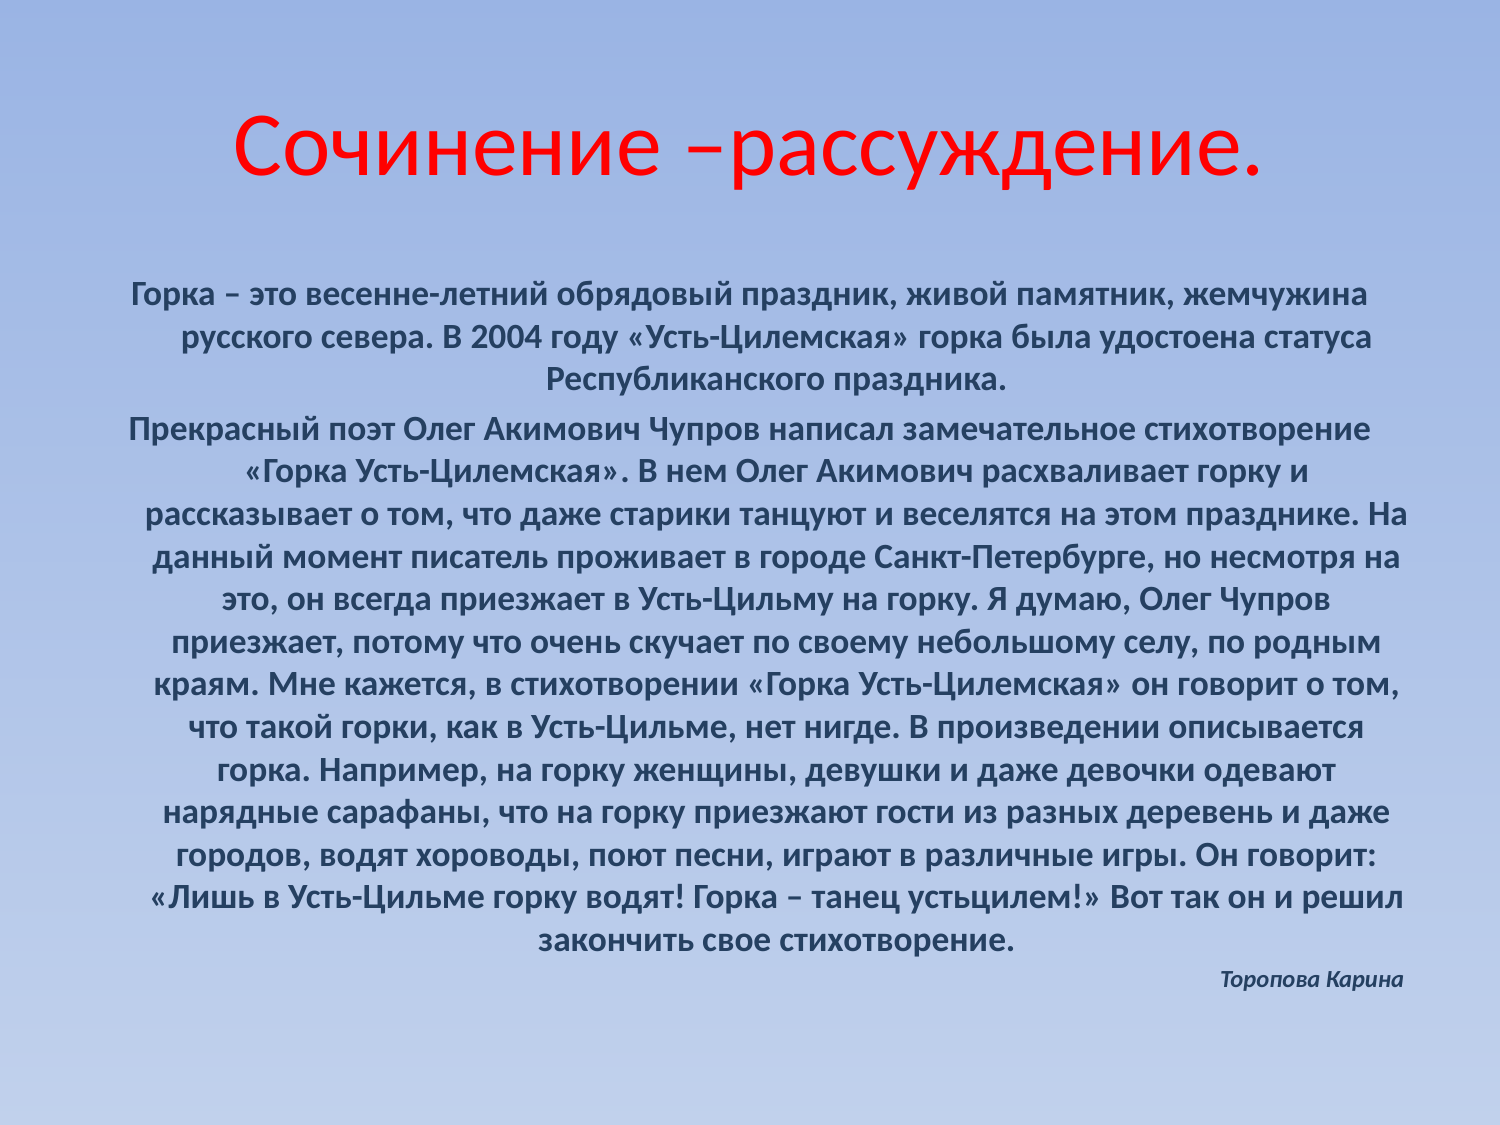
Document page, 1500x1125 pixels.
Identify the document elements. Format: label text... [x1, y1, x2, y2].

title Сочинение –рассуждение. [75, 45, 1425, 233]
list Горка – это весенне-летний обрядовый праздник, живой памятник, жемчужина русского севера. В 2004 году «Усть-Цилемская» горка была удостоена статуса Республиканского праздника. Прекрасный поэт Олег Акимович Чупров написал замечательное стихотворение «Горка Усть-Цилемская». В нем Олег Акимович расхваливает горку и рассказывает о том, что даже старики танцуют и веселятся на этом празднике. На данный момент писатель проживает в городе Санкт-Петербурге, но несмотря на это, он всегда приезжает в Усть-Цильму на горку. Я думаю, Олег Чупров приезжает, потому что очень скучает по своему небольшому селу, по родным краям. Мне кажется, в стихотворении «Горка Усть-Цилемская» он говорит о том, что такой горки, как в Усть-Цильме, нет нигде. В произведении описывается горка. Например, на горку женщины, девушки и даже девочки одевают нарядные сарафаны, что на горку приезжают гости из разных деревень и даже городов, водят хороводы, поют песни, играют в различные игры. Он говорит: «Лишь в Усть-Цильме горку водят! Горка – танец устьцилем!» Вот так он и решил закончить свое стихотворение. Торопова Карина [75, 262, 1425, 1005]
